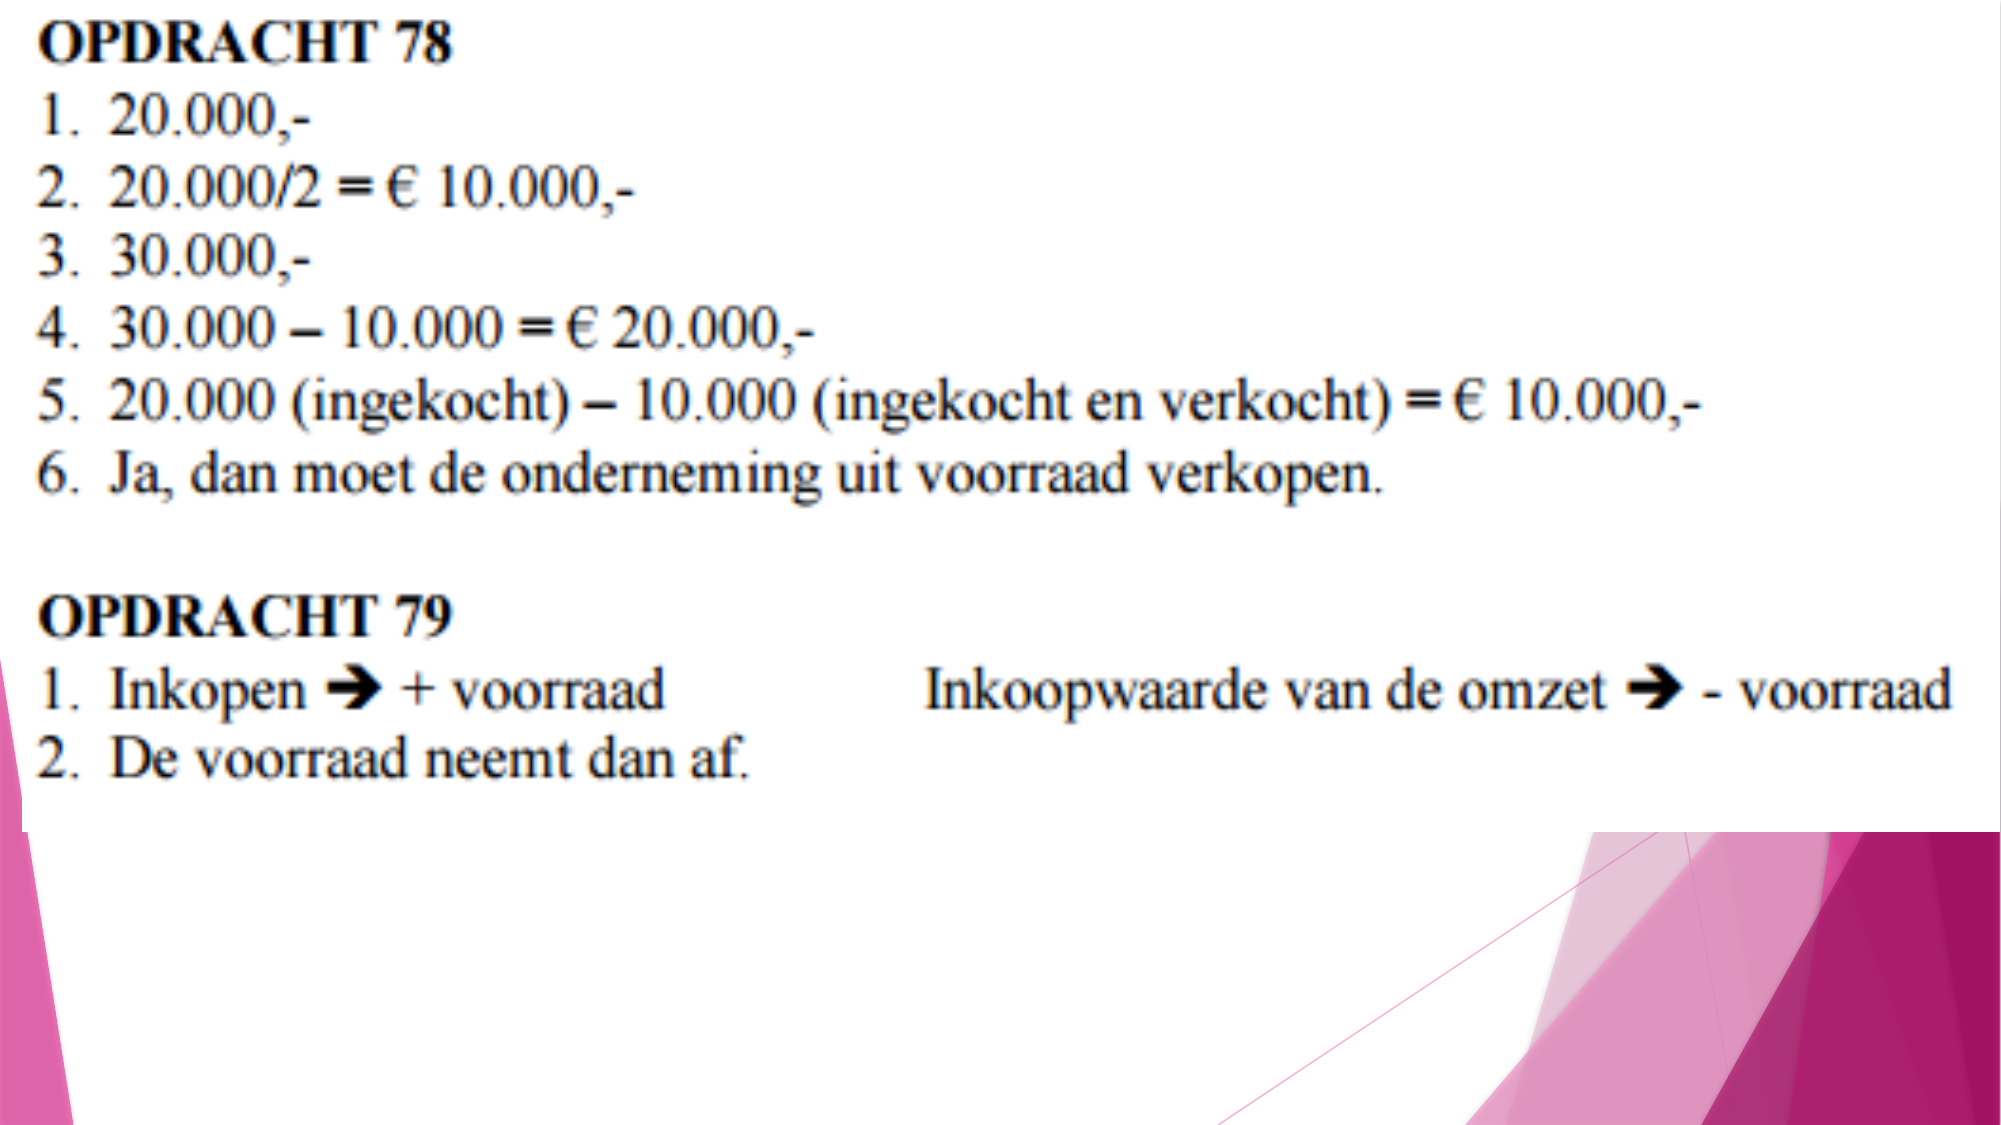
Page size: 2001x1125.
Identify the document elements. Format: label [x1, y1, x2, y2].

picture [21, 0, 2000, 832]
